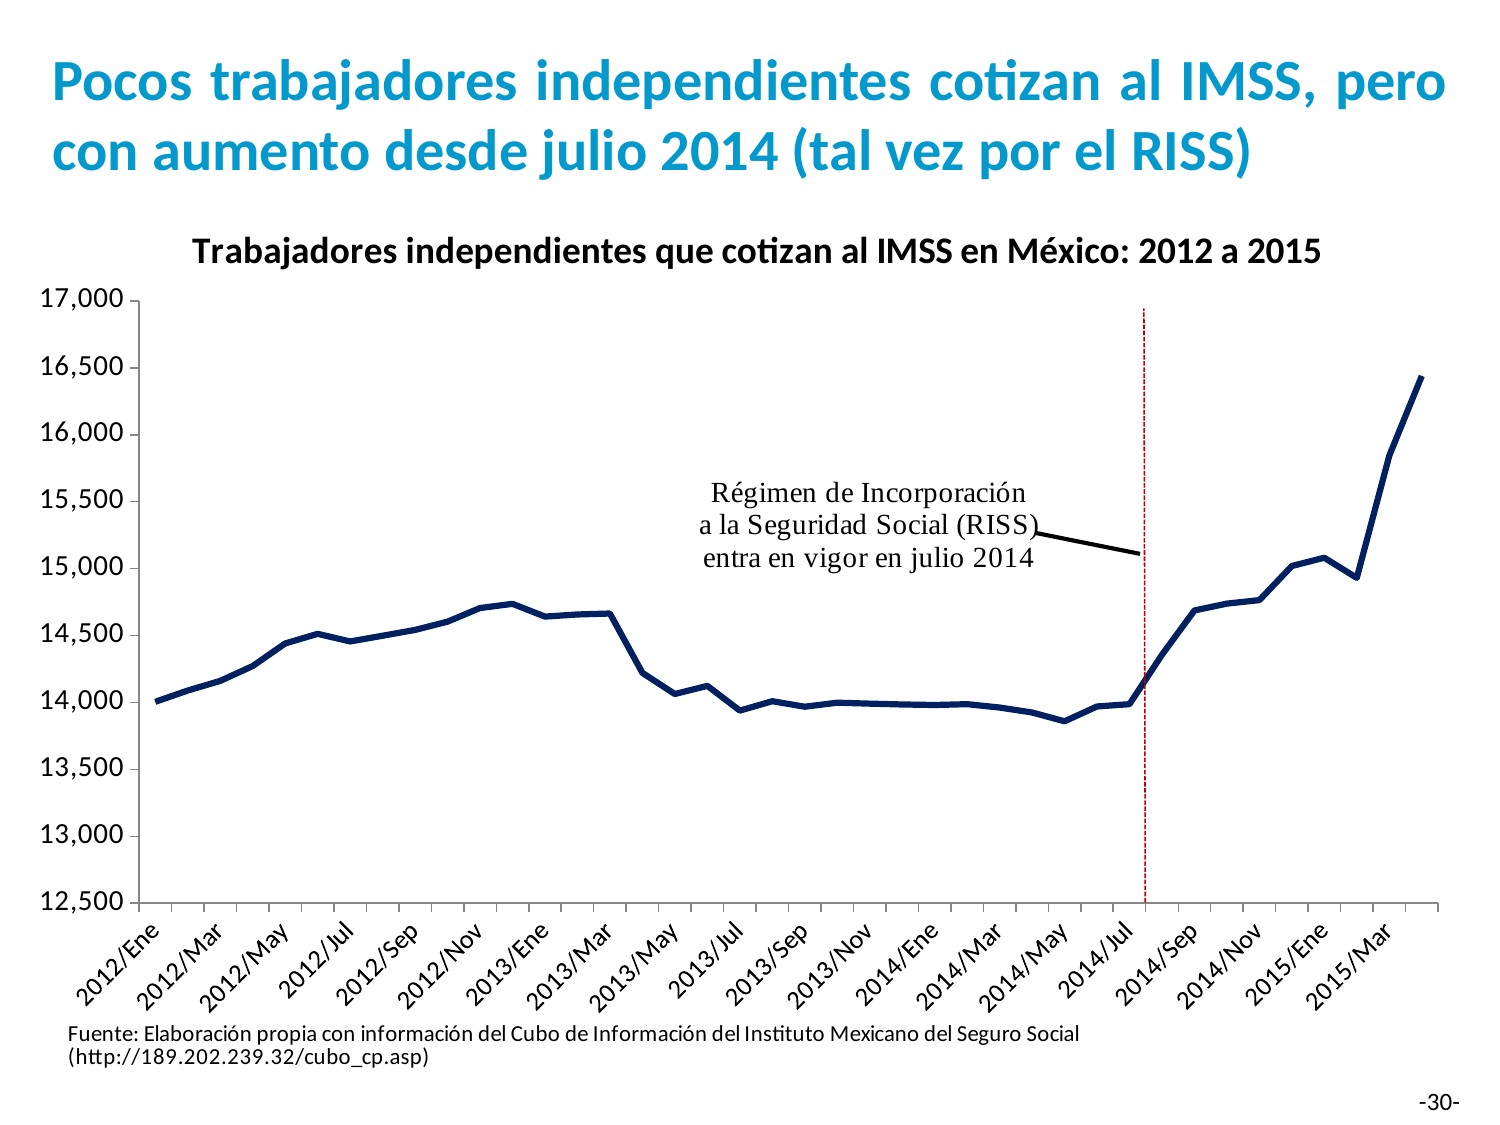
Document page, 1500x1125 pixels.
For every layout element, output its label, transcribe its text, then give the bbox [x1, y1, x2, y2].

slide_number -30- [1125, 1077, 1475, 1125]
title Pocos trabajadores independientes cotizan al IMSS, pero con aumento desde julio 2014 (tal vez por el RISS) [37, 62, 1463, 163]
chart [38, 224, 1462, 1080]
